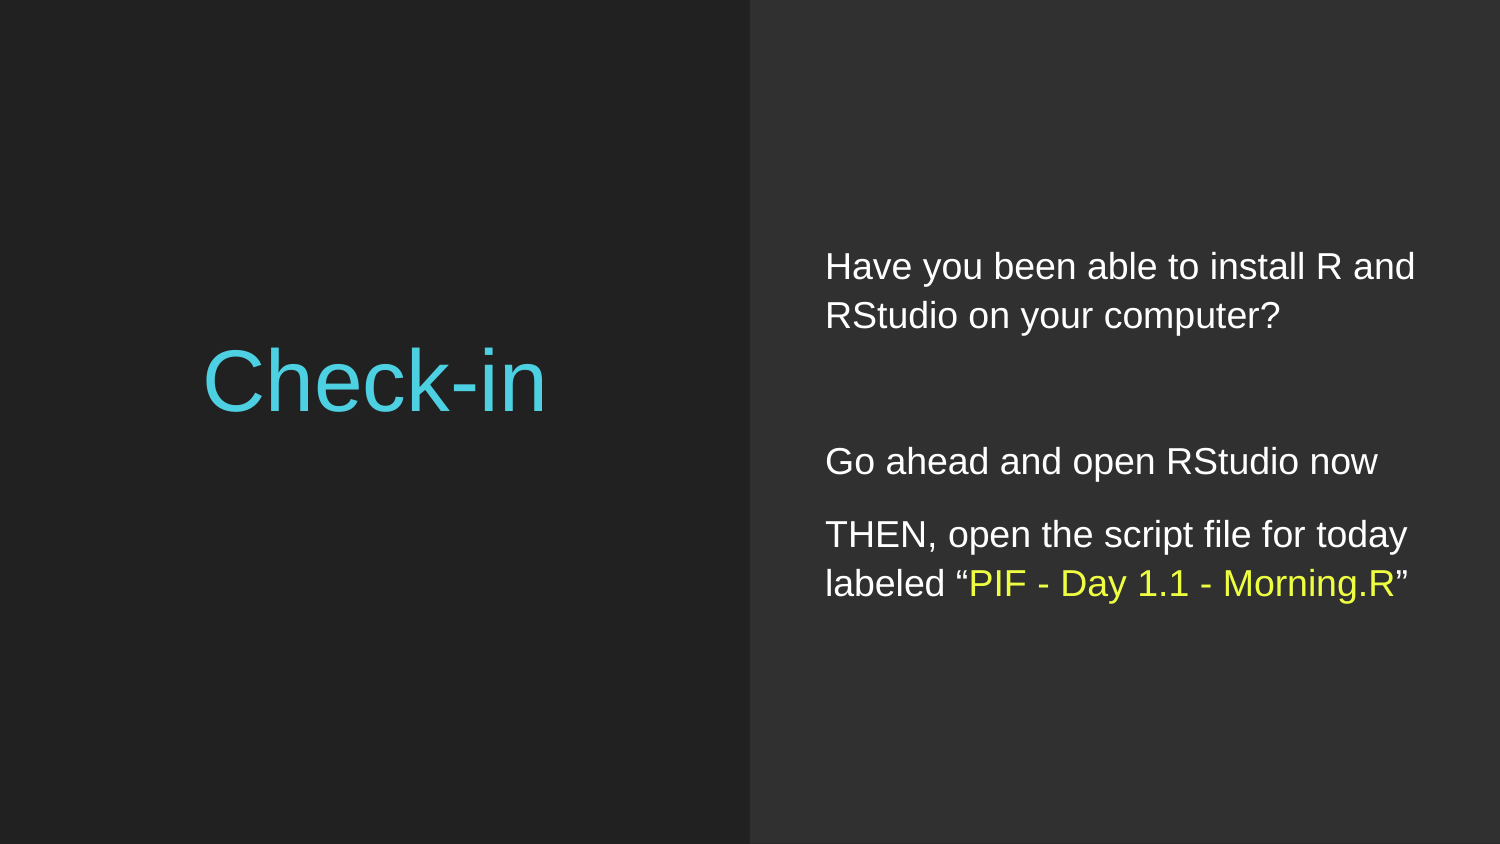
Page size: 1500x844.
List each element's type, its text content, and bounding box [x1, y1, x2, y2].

list Have you been able to install R and RStudio on your computer? Go ahead and open RStudio now THEN, open the script file for today labeled “PIF - Day 1.1 - Morning.R” [810, 118, 1440, 725]
title Check-in [43, 202, 708, 446]
